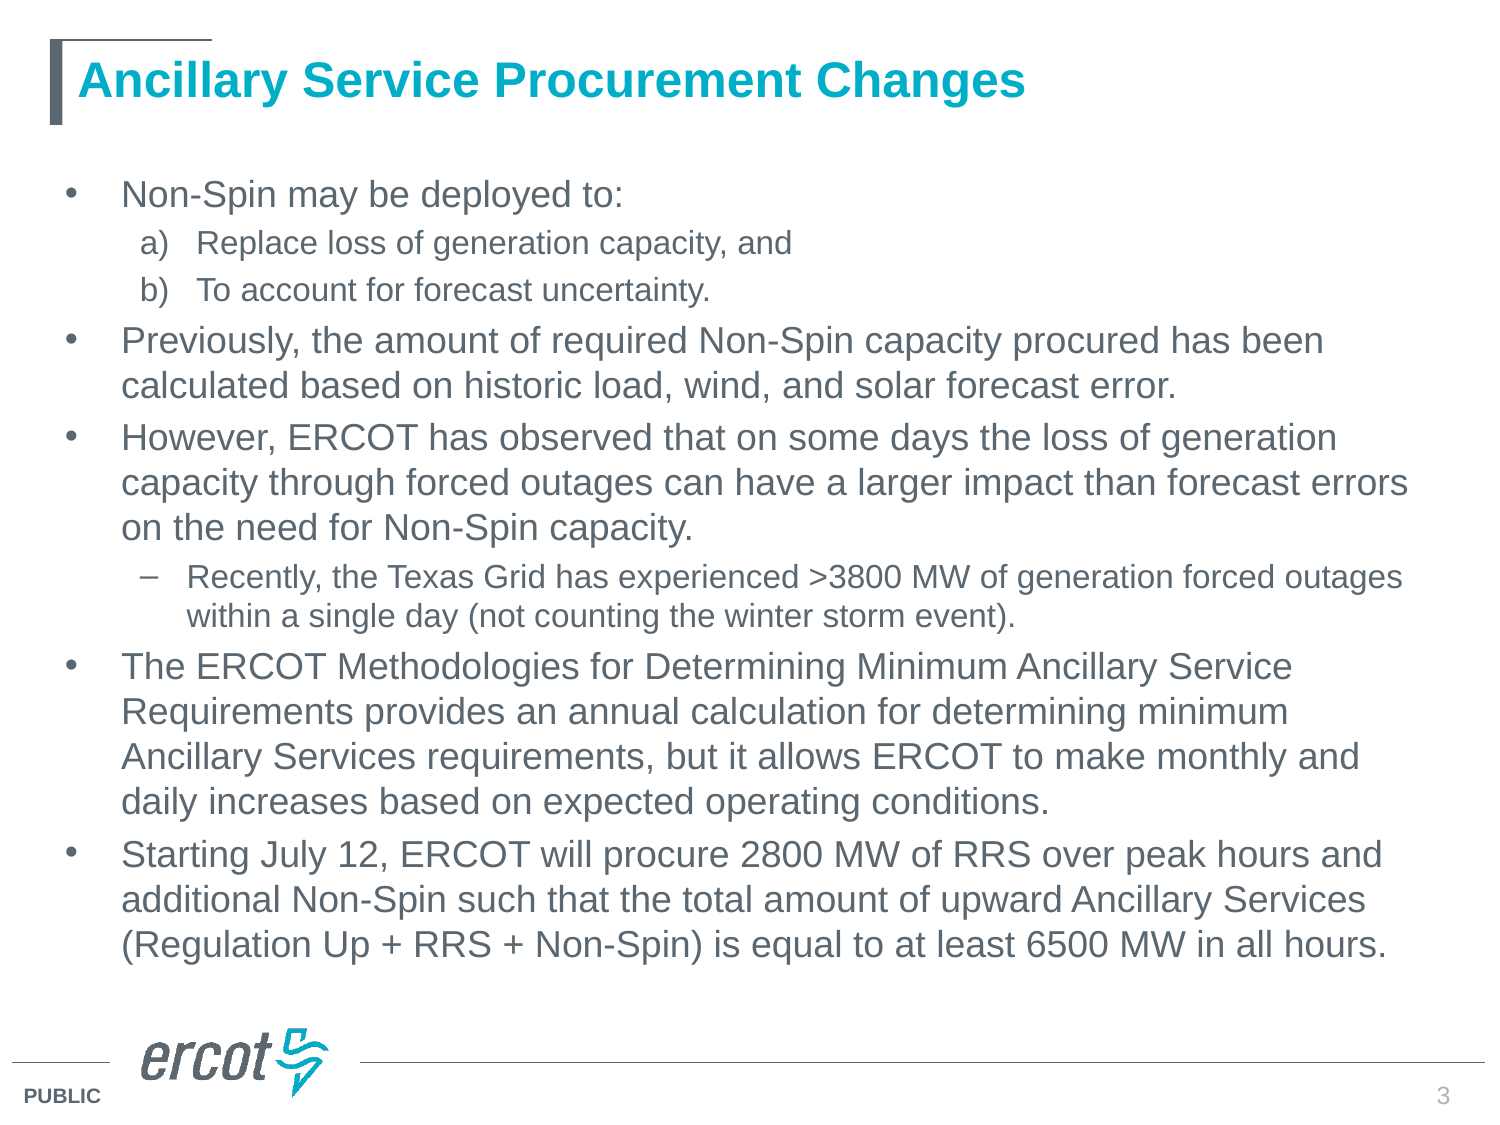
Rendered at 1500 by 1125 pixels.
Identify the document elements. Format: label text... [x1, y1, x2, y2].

picture [137, 1024, 332, 1100]
title Ancillary Service Procurement Changes [62, 39, 1450, 125]
slide_number 3 [1400, 1076, 1488, 1113]
list Non-Spin may be deployed to: Replace loss of generation capacity, and To account for forecast uncertainty. Previously, the amount of required Non-Spin capacity procured has been calculated based on historic load, wind, and solar forecast error. However, ERCOT has observed that on some days the loss of generation capacity through forced outages can have a larger impact than forecast errors on the need for Non-Spin capacity. Recently, the Texas Grid has experienced >3800 MW of generation forced outages within a single day (not counting the winter storm event). The ERCOT Methodologies for Determining Minimum Ancillary Service Requirements provides an annual calculation for determining minimum Ancillary Services requirements, but it allows ERCOT to make monthly and daily increases based on expected operating conditions. Starting July 12, ERCOT will procure 2800 MW of RRS over peak hours and additional Non-Spin such that the total amount of upward Ancillary Services (Regulation Up + RRS + Non-Spin) is equal to at least 6500 MW in all hours. [50, 162, 1450, 992]
